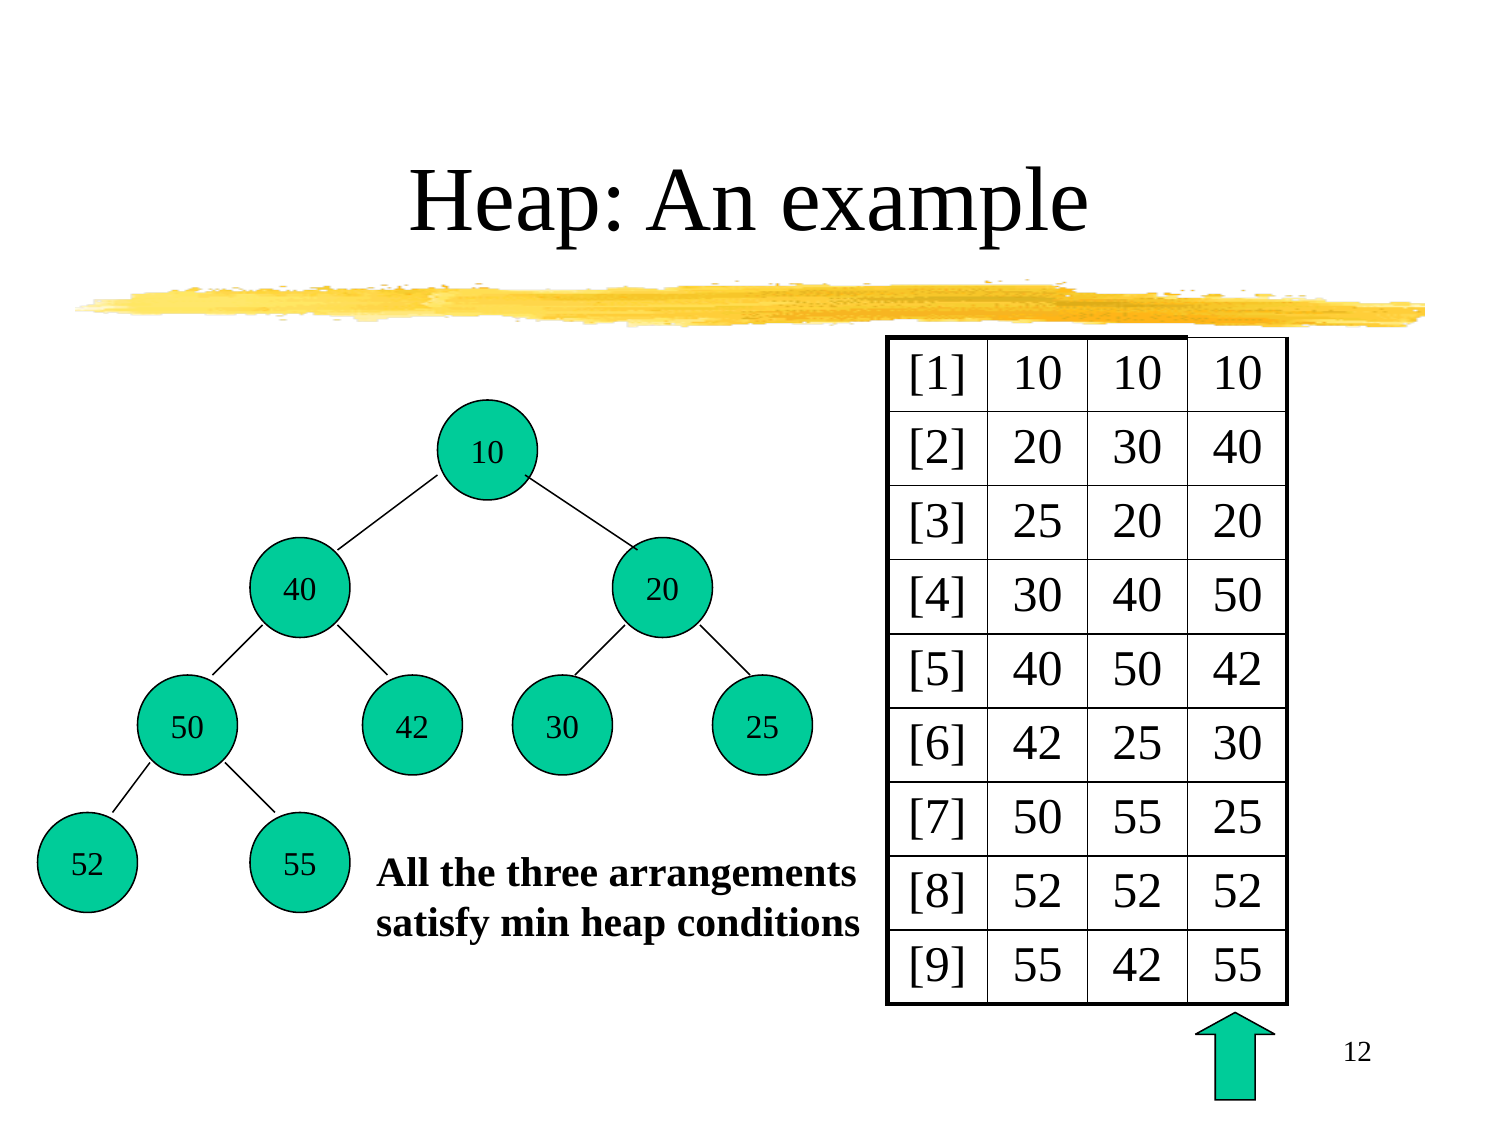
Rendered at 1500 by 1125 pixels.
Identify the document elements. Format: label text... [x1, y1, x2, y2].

table_cell 30 [1088, 412, 1187, 485]
table_cell 20 [1188, 486, 1285, 559]
table_cell 30 [988, 560, 1087, 633]
table_cell 50 [988, 783, 1087, 855]
text_box [1195, 1012, 1276, 1100]
table_cell 52 [1188, 857, 1285, 929]
table_cell [4] [890, 560, 987, 633]
table_cell 40 [1188, 412, 1285, 485]
table_cell 52 [988, 857, 1087, 929]
table_cell 50 [1088, 635, 1187, 707]
table_cell 42 [1188, 635, 1285, 707]
text_box All the three arrangements satisfy min heap conditions [361, 837, 876, 953]
table_cell 55 [1088, 783, 1187, 855]
table_cell [7] [890, 783, 987, 855]
table_header [1] [890, 340, 987, 411]
table_cell [3] [890, 486, 987, 559]
table_cell [9] [890, 931, 987, 1002]
table_cell [5] [890, 635, 987, 707]
table_cell 25 [1088, 709, 1187, 781]
table_header 10 [1188, 338, 1285, 411]
table_cell 25 [988, 486, 1087, 559]
table_cell 40 [1088, 560, 1187, 633]
table_cell [8] [890, 857, 987, 929]
table_cell 30 [1188, 709, 1285, 781]
table_cell 20 [1088, 486, 1187, 559]
table_cell 52 [1088, 857, 1187, 929]
table_header 10 [1088, 340, 1187, 411]
table_cell 40 [988, 635, 1087, 707]
table_cell 55 [988, 931, 1087, 1002]
table_header 10 [988, 340, 1087, 411]
slide_number 12 [1074, 1024, 1388, 1101]
table_cell 50 [1188, 560, 1285, 633]
table_cell 42 [988, 709, 1087, 781]
table_cell 20 [988, 412, 1087, 485]
title Heap: An example [112, 99, 1388, 288]
table_cell 55 [1188, 931, 1285, 1002]
picture [75, 274, 1425, 338]
table_cell 25 [1188, 783, 1285, 855]
table_cell 42 [1088, 931, 1187, 1002]
table_cell [6] [890, 709, 987, 781]
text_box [37, 399, 813, 913]
table_cell [2] [890, 412, 987, 485]
